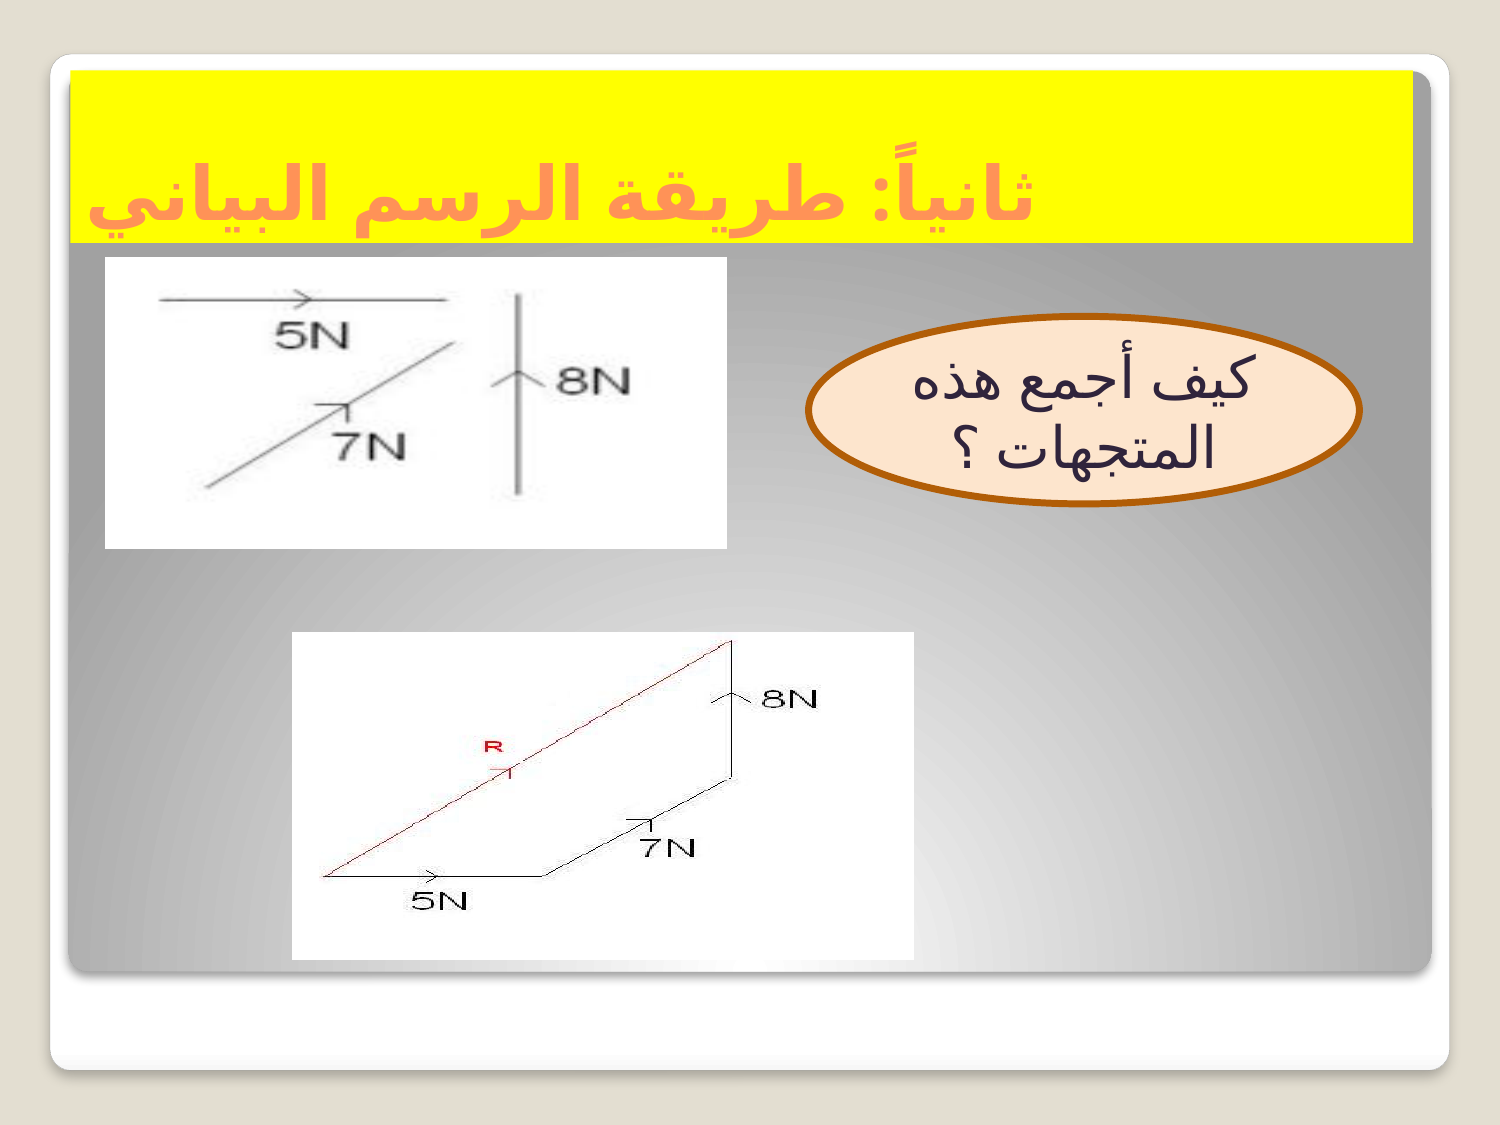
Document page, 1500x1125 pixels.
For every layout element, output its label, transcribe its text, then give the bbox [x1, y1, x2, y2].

text_box كيف أجمع هذه المتجهات ؟ [805, 312, 1363, 508]
title ثانياً: طريقة الرسم البياني [70, 70, 1413, 243]
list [105, 257, 727, 549]
picture [292, 632, 915, 960]
